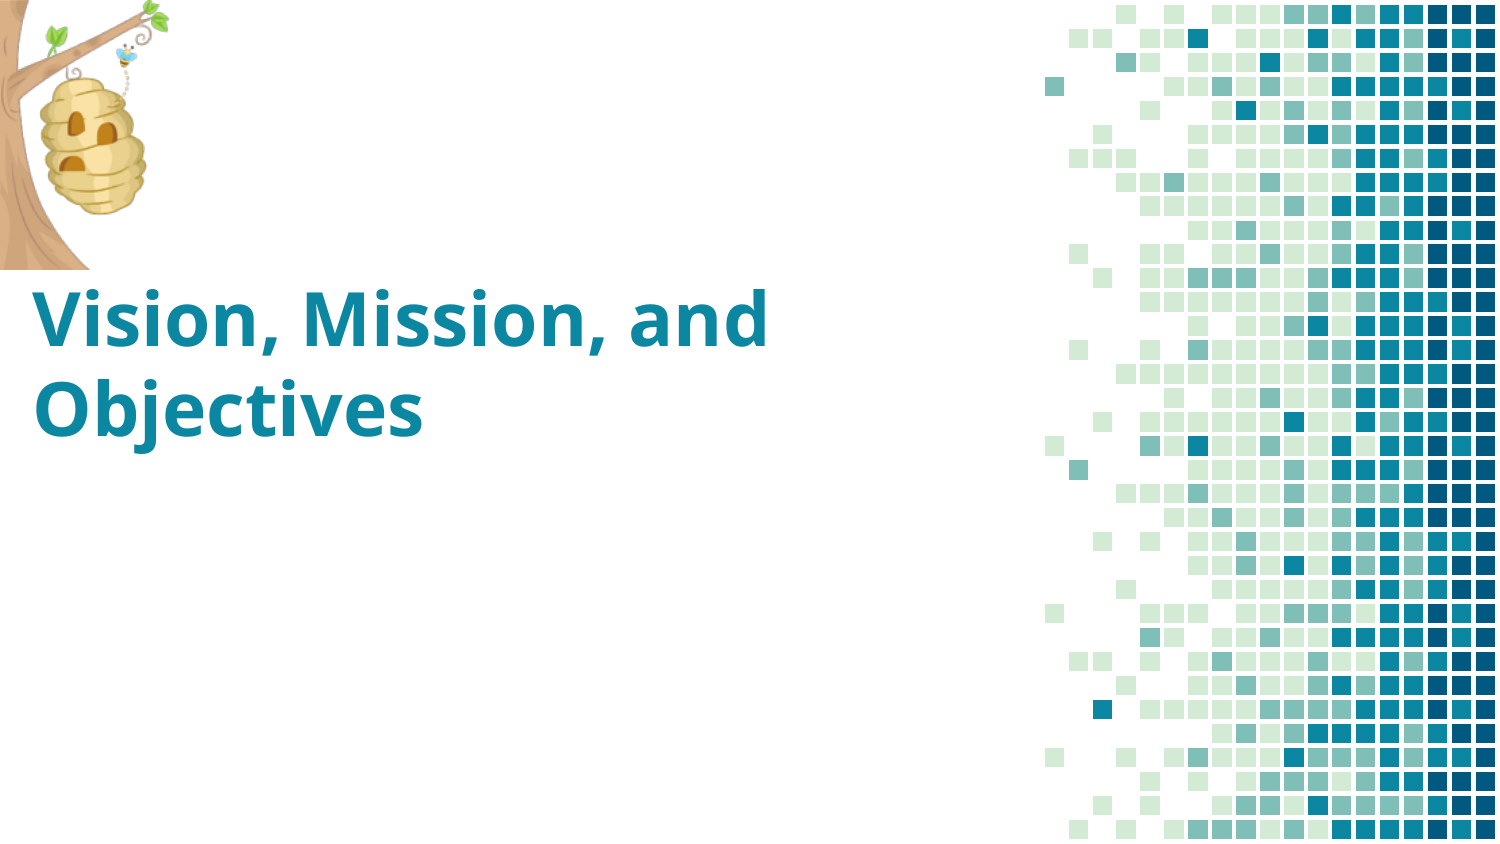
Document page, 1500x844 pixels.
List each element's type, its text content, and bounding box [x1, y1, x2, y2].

picture [0, 0, 169, 270]
title Vision, Mission, and Objectives [17, 276, 1062, 467]
